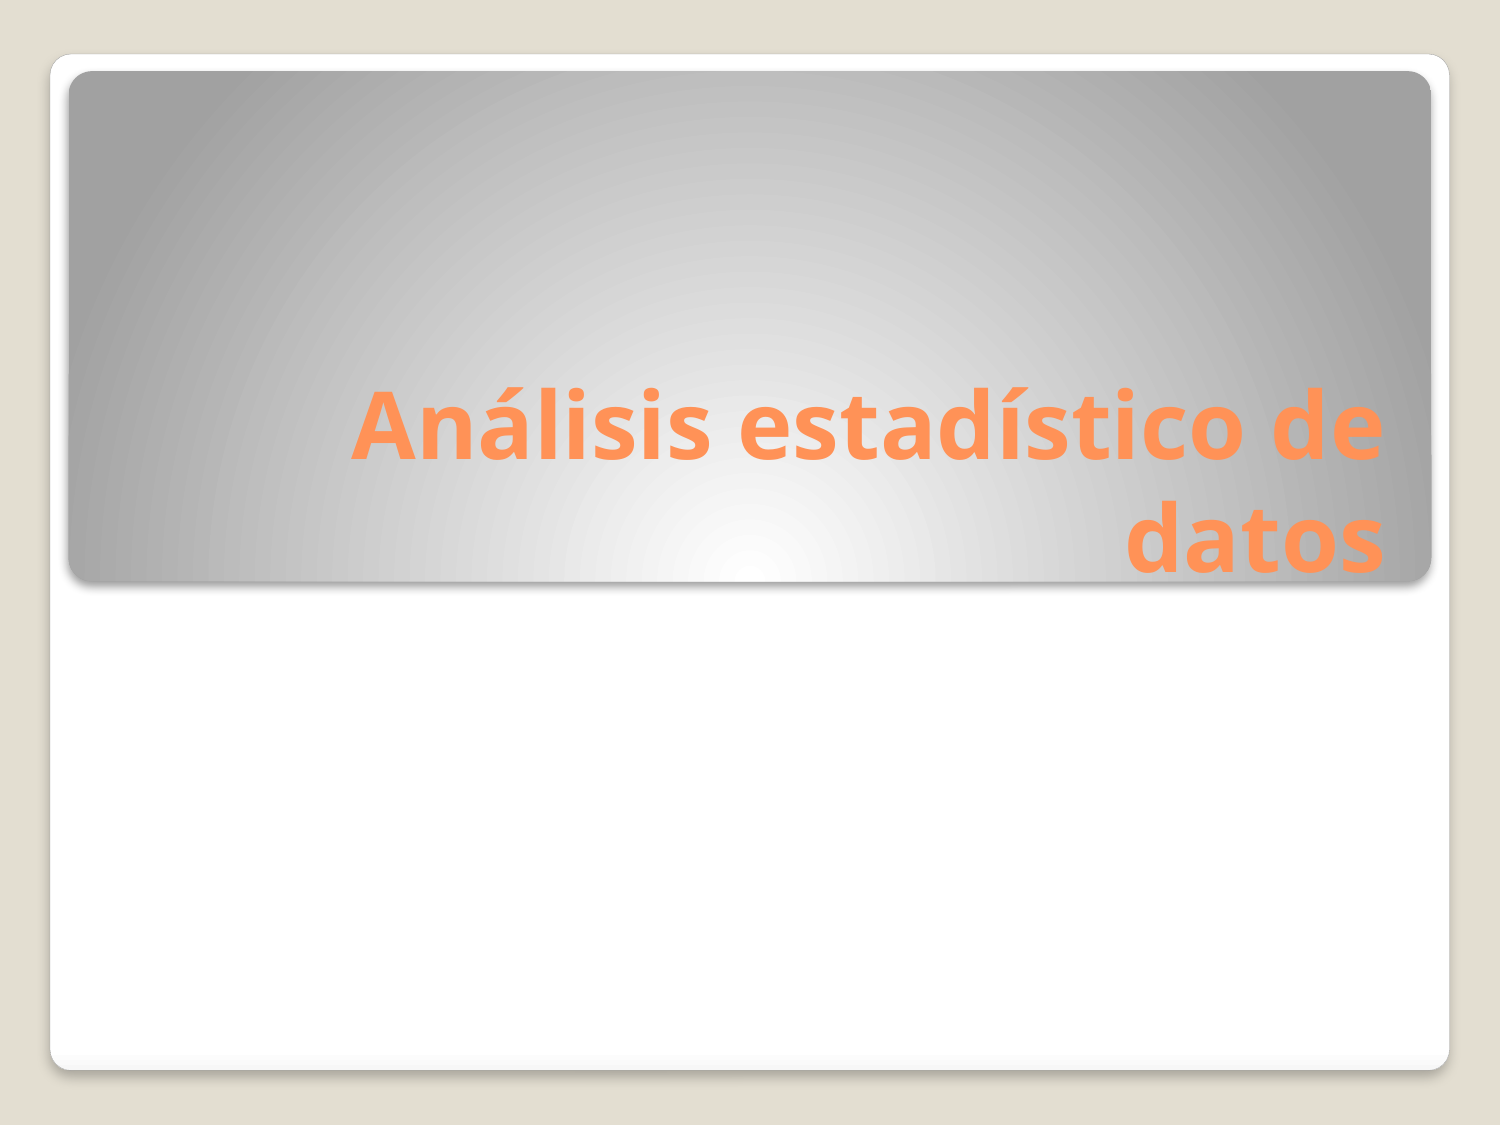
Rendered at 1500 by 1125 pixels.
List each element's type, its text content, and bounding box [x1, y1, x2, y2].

title Análisis estadístico de datos [118, 298, 1394, 599]
